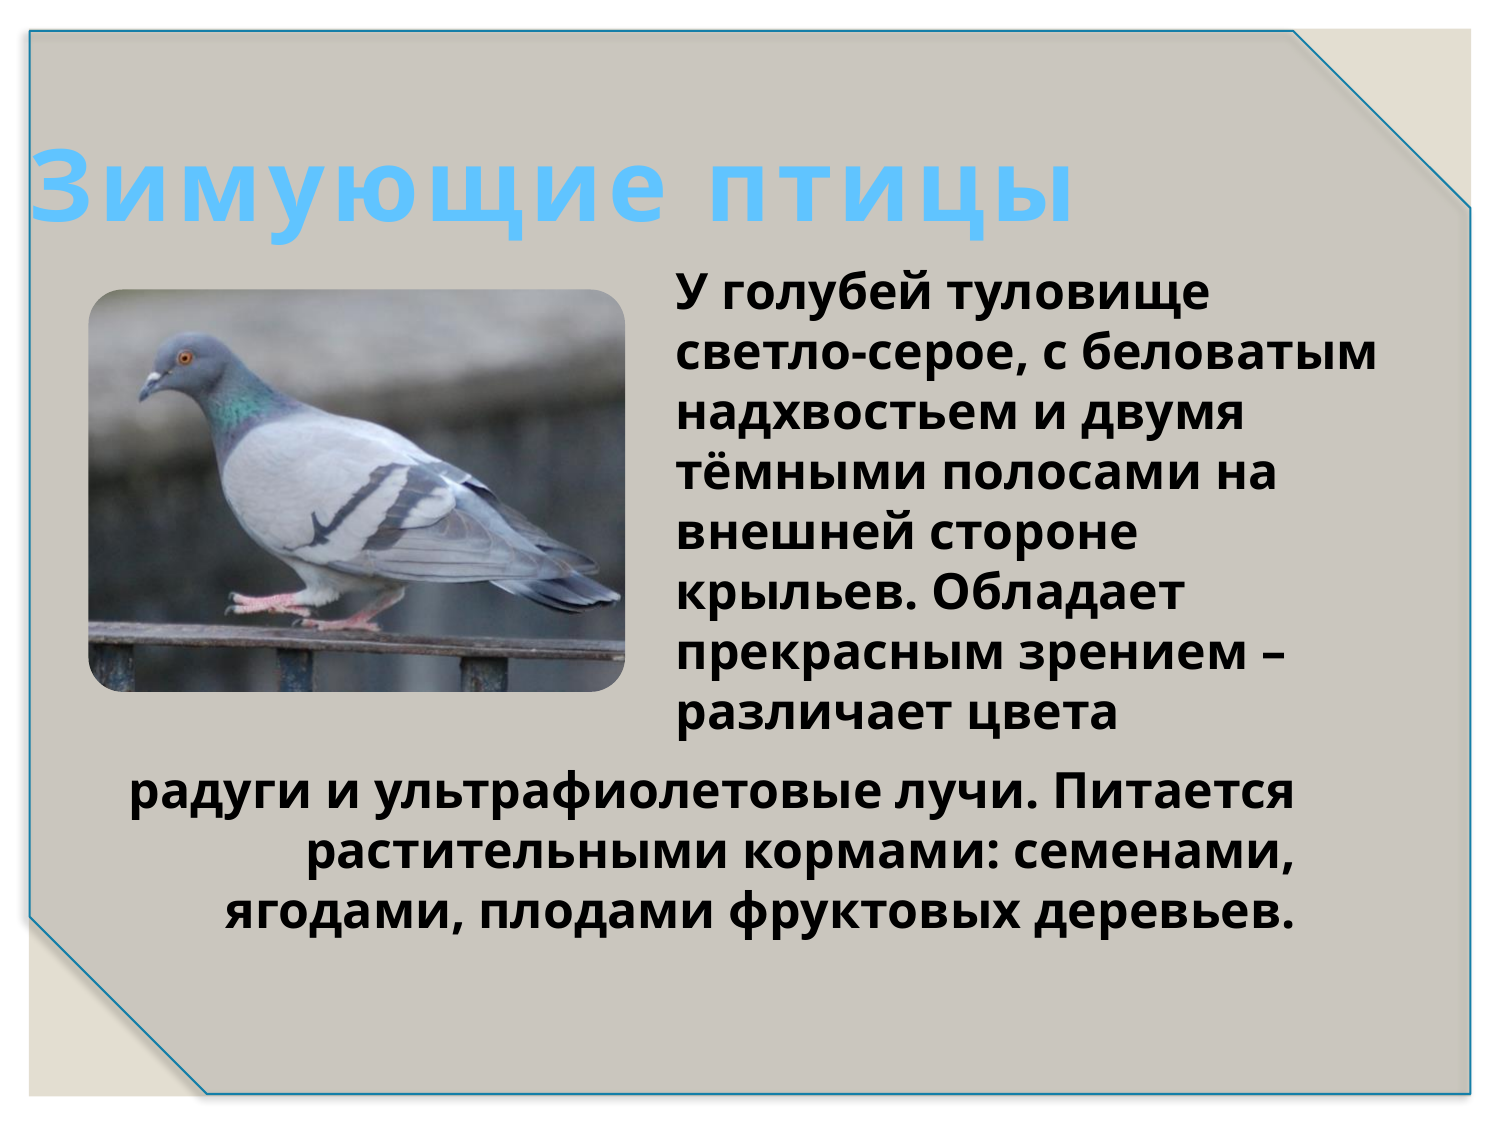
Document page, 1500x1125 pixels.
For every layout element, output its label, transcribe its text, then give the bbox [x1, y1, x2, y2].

picture [88, 289, 626, 692]
text_box У голубей туловище светло-серое, с беловатым надхвостьем и двумя тёмными полосами на внешней стороне крыльев. Обладает прекрасным зрением – различает цвета [660, 251, 1405, 747]
text_box Зимующие птицы [14, 113, 1094, 249]
text_box радуги и ультрафиолетовые лучи. Питается растительными кормами: семенами, ягодами, плодами фруктовых деревьев. [88, 750, 1312, 1016]
text_box [28, 29, 1472, 1096]
